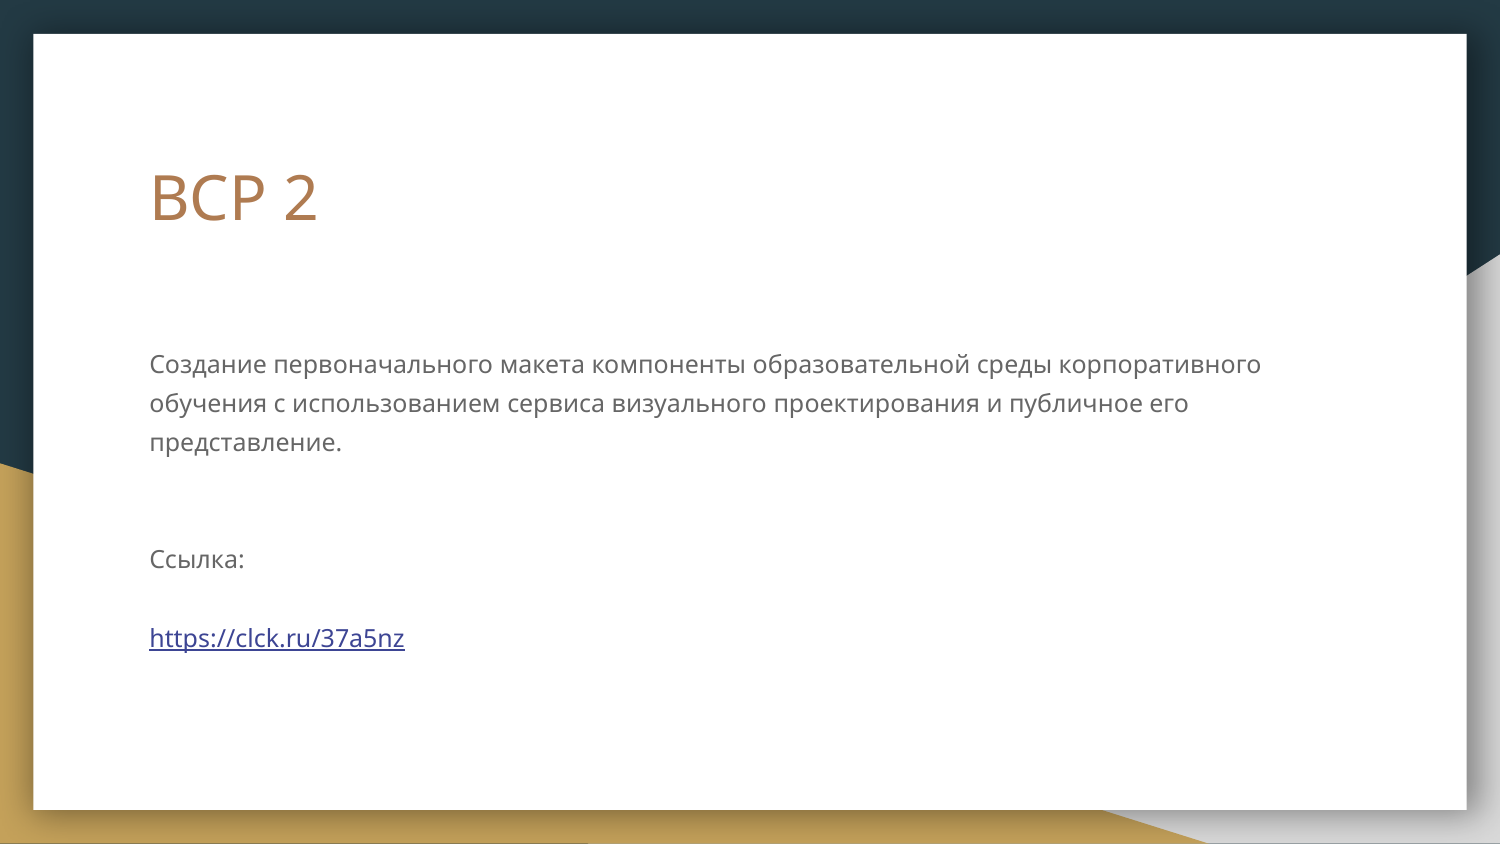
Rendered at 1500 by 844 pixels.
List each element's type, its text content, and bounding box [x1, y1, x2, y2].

title ВСР 2 [134, 138, 1366, 296]
list Создание первоначального макета компоненты образовательной среды корпоративного обучения с использованием сервиса визуального проектирования и публичное его представление. Ссылка: https://clck.ru/37a5nz [134, 326, 1366, 729]
